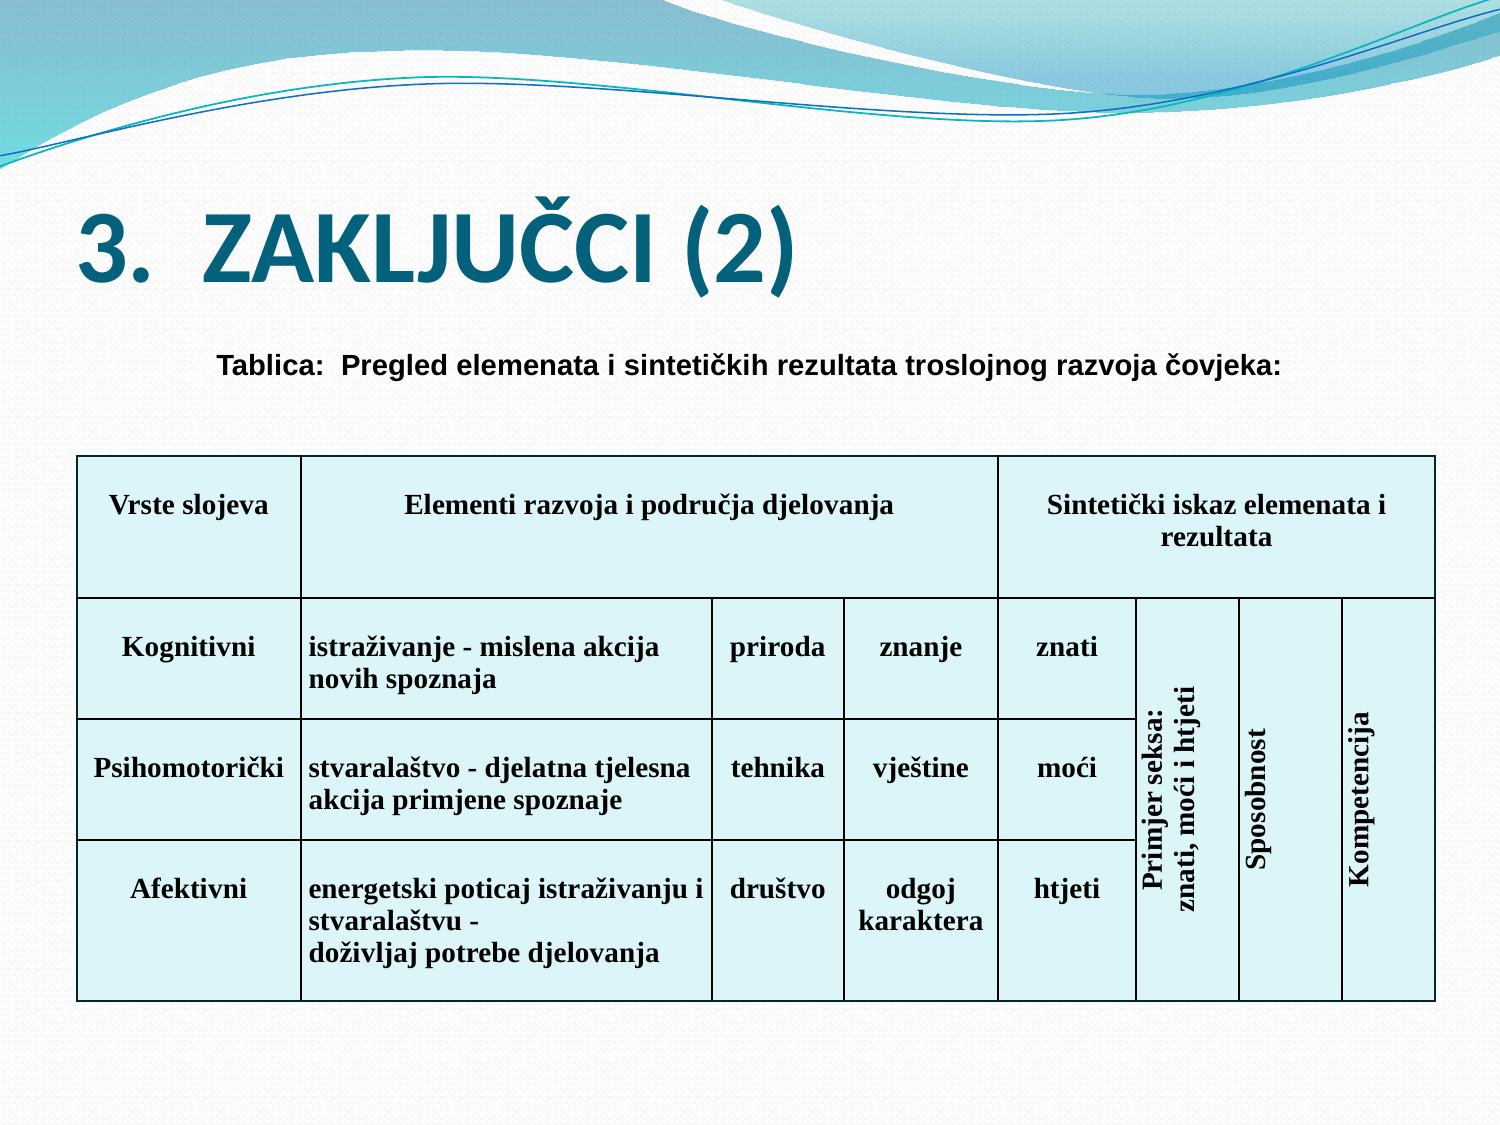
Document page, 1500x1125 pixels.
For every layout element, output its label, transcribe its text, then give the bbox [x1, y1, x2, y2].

table_cell odgoj karaktera [845, 841, 997, 1000]
table_cell moći [999, 720, 1135, 839]
table_cell tehnika [713, 720, 843, 839]
text_box Tablica: Pregled elemenata i sintetičkih rezultata troslojnog razvoja čovjeka: [201, 338, 1299, 389]
table_header Vrste slojeva [78, 457, 300, 597]
table_cell istraživanje - mislena akcija novih spoznaja [302, 599, 711, 718]
table_cell Primjer seksa: znati, moći i htjeti [1137, 599, 1238, 1000]
table_cell znati [999, 599, 1135, 718]
table_cell energetski poticaj istraživanju i stvaralaštvu - doživljaj potrebe djelovanja [302, 841, 711, 1000]
table_cell stvaralaštvo - djelatna tjelesna akcija primjene spoznaje [302, 720, 711, 839]
table_header Sintetički iskaz elemenata i rezultata [999, 457, 1434, 597]
table_cell Sposobnost [1240, 599, 1341, 1000]
title 3. ZAKLJUČCI (2) [75, 115, 1438, 303]
table_cell Psihomotorički [78, 720, 300, 839]
table_cell vještine [845, 720, 997, 839]
table_cell društvo [713, 841, 843, 1000]
table_cell priroda [713, 599, 843, 718]
table_cell Afektivni [78, 841, 300, 1000]
table_cell Kompetencija [1343, 599, 1434, 1000]
table_cell Kognitivni [78, 599, 300, 718]
table_cell znanje [845, 599, 997, 718]
table_header Elementi razvoja i područja djelovanja [302, 457, 997, 597]
table_cell htjeti [999, 841, 1135, 1000]
